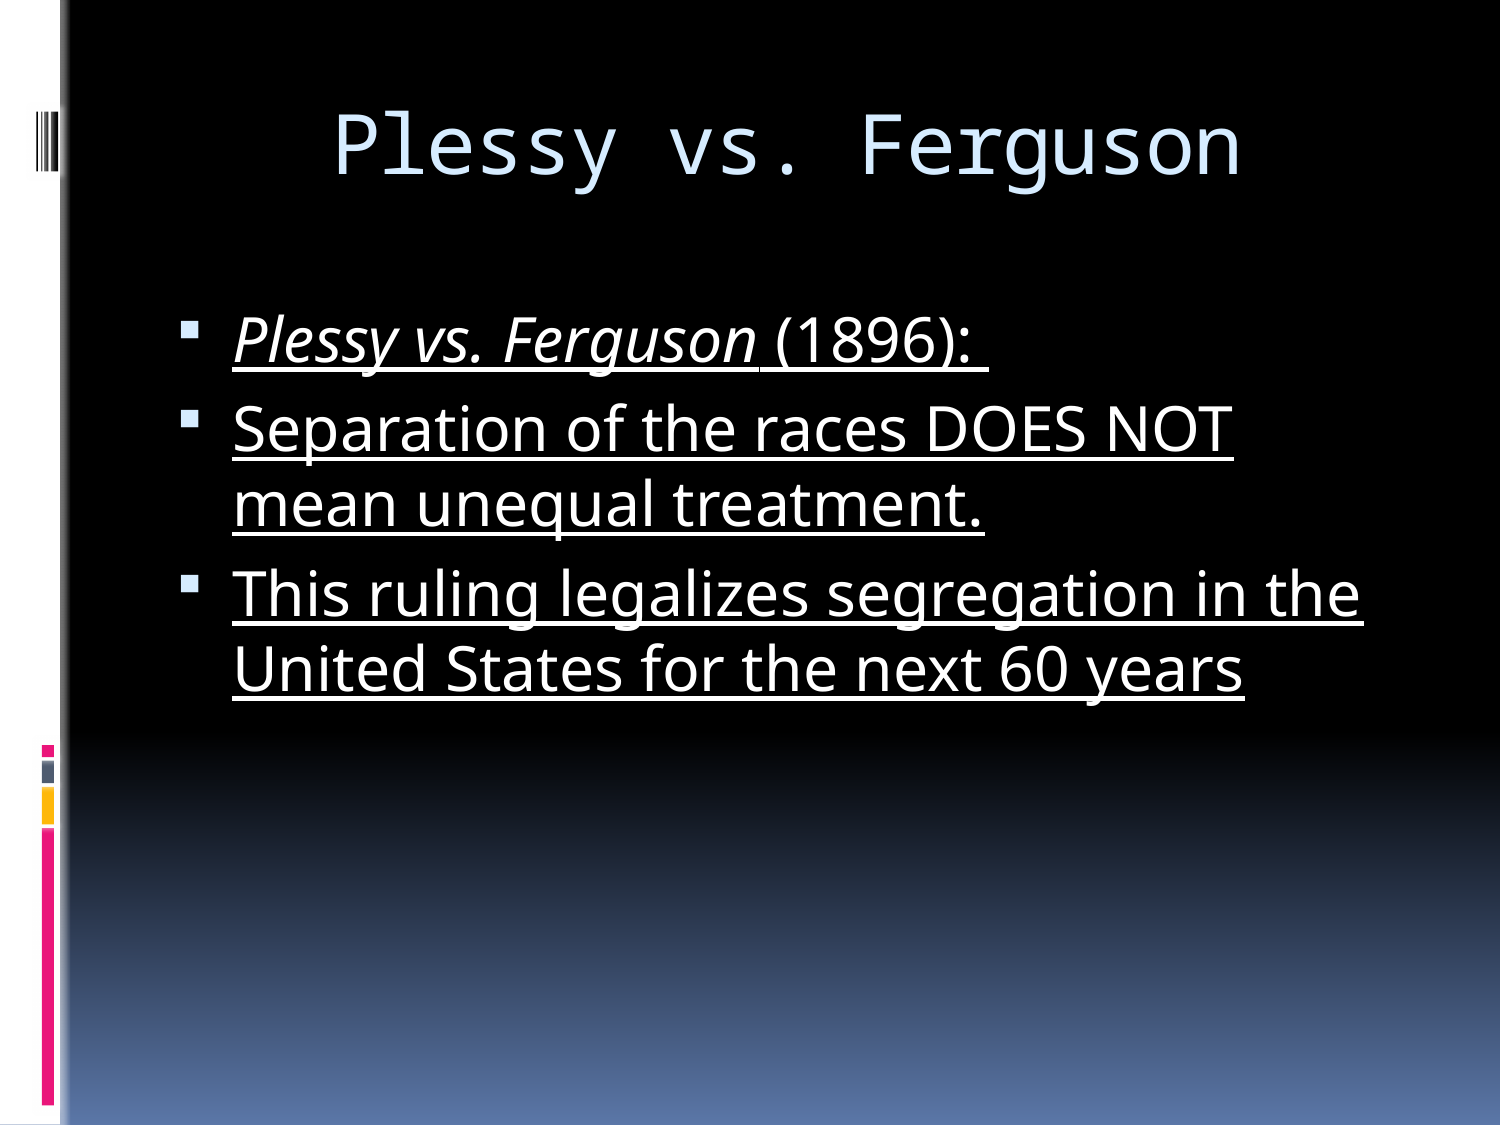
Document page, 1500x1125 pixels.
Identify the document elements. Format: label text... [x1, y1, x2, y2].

list Plessy vs. Ferguson (1896): Separation of the races DOES NOT mean unequal treatment. This ruling legalizes segregation in the United States for the next 60 years [150, 292, 1425, 1043]
title Plessy vs. Ferguson [150, 83, 1425, 234]
